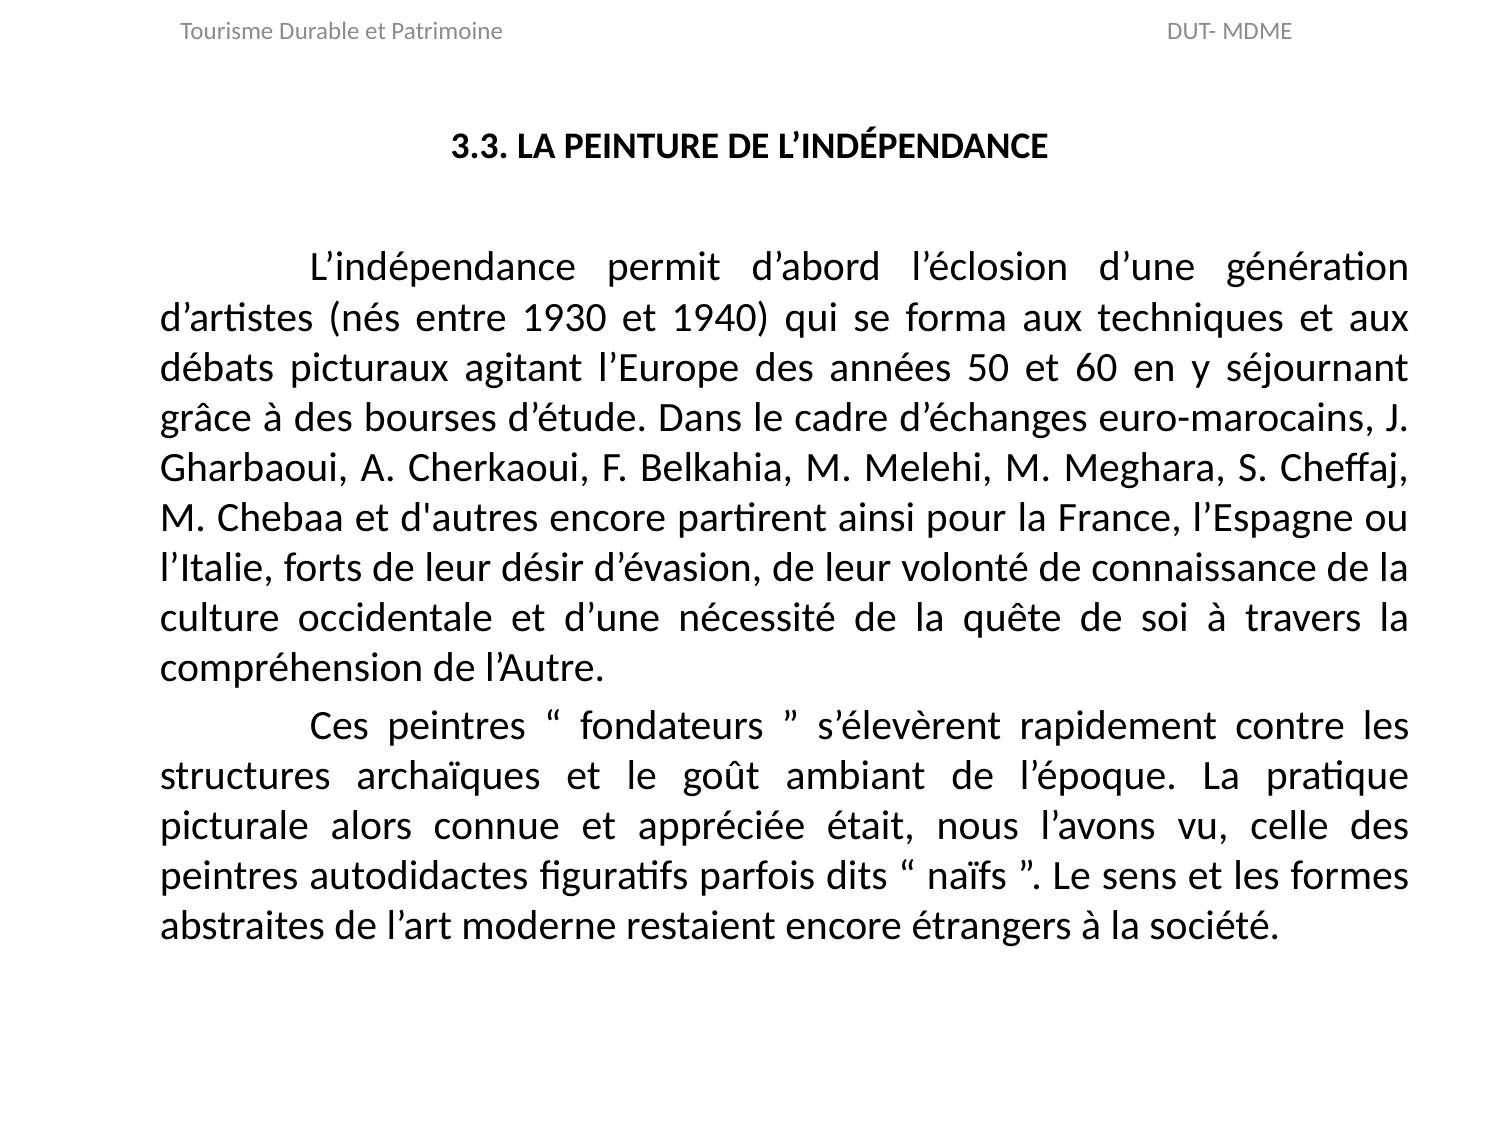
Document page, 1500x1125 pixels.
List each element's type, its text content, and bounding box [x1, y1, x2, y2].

title 3.3. LA PEINTURE DE L’INDÉPENDANCE [75, 90, 1425, 197]
footer Tourisme Durable et Patrimoine DUT- MDME [41, 0, 1436, 60]
list L’indépendance permit d’abord l’éclosion d’une génération d’artistes (nés entre 1930 et 1940) qui se forma aux techniques et aux débats picturaux agitant l’Europe des années 50 et 60 en y séjournant grâce à des bourses d’étude. Dans le cadre d’échanges euro-marocains, J. Gharbaoui, A. Cherkaoui, F. Belkahia, M. Melehi, M. Meghara, S. Cheffaj, M. Chebaa et d'autres encore partirent ainsi pour la France, l’Espagne ou l’Italie, forts de leur désir d’évasion, de leur volonté de connaissance de la culture occidentale et d’une nécessité de la quête de soi à travers la compréhension de l’Autre. Ces peintres “ fondateurs ” s’élevèrent rapidement contre les structures archaïques et le goût ambiant de l’époque. La pratique picturale alors connue et appréciée était, nous l’avons vu, celle des peintres autodidactes figuratifs parfois dits “ naïfs ”. Le sens et les formes abstraites de l’art moderne restaient encore étrangers à la société. [88, 231, 1425, 988]
